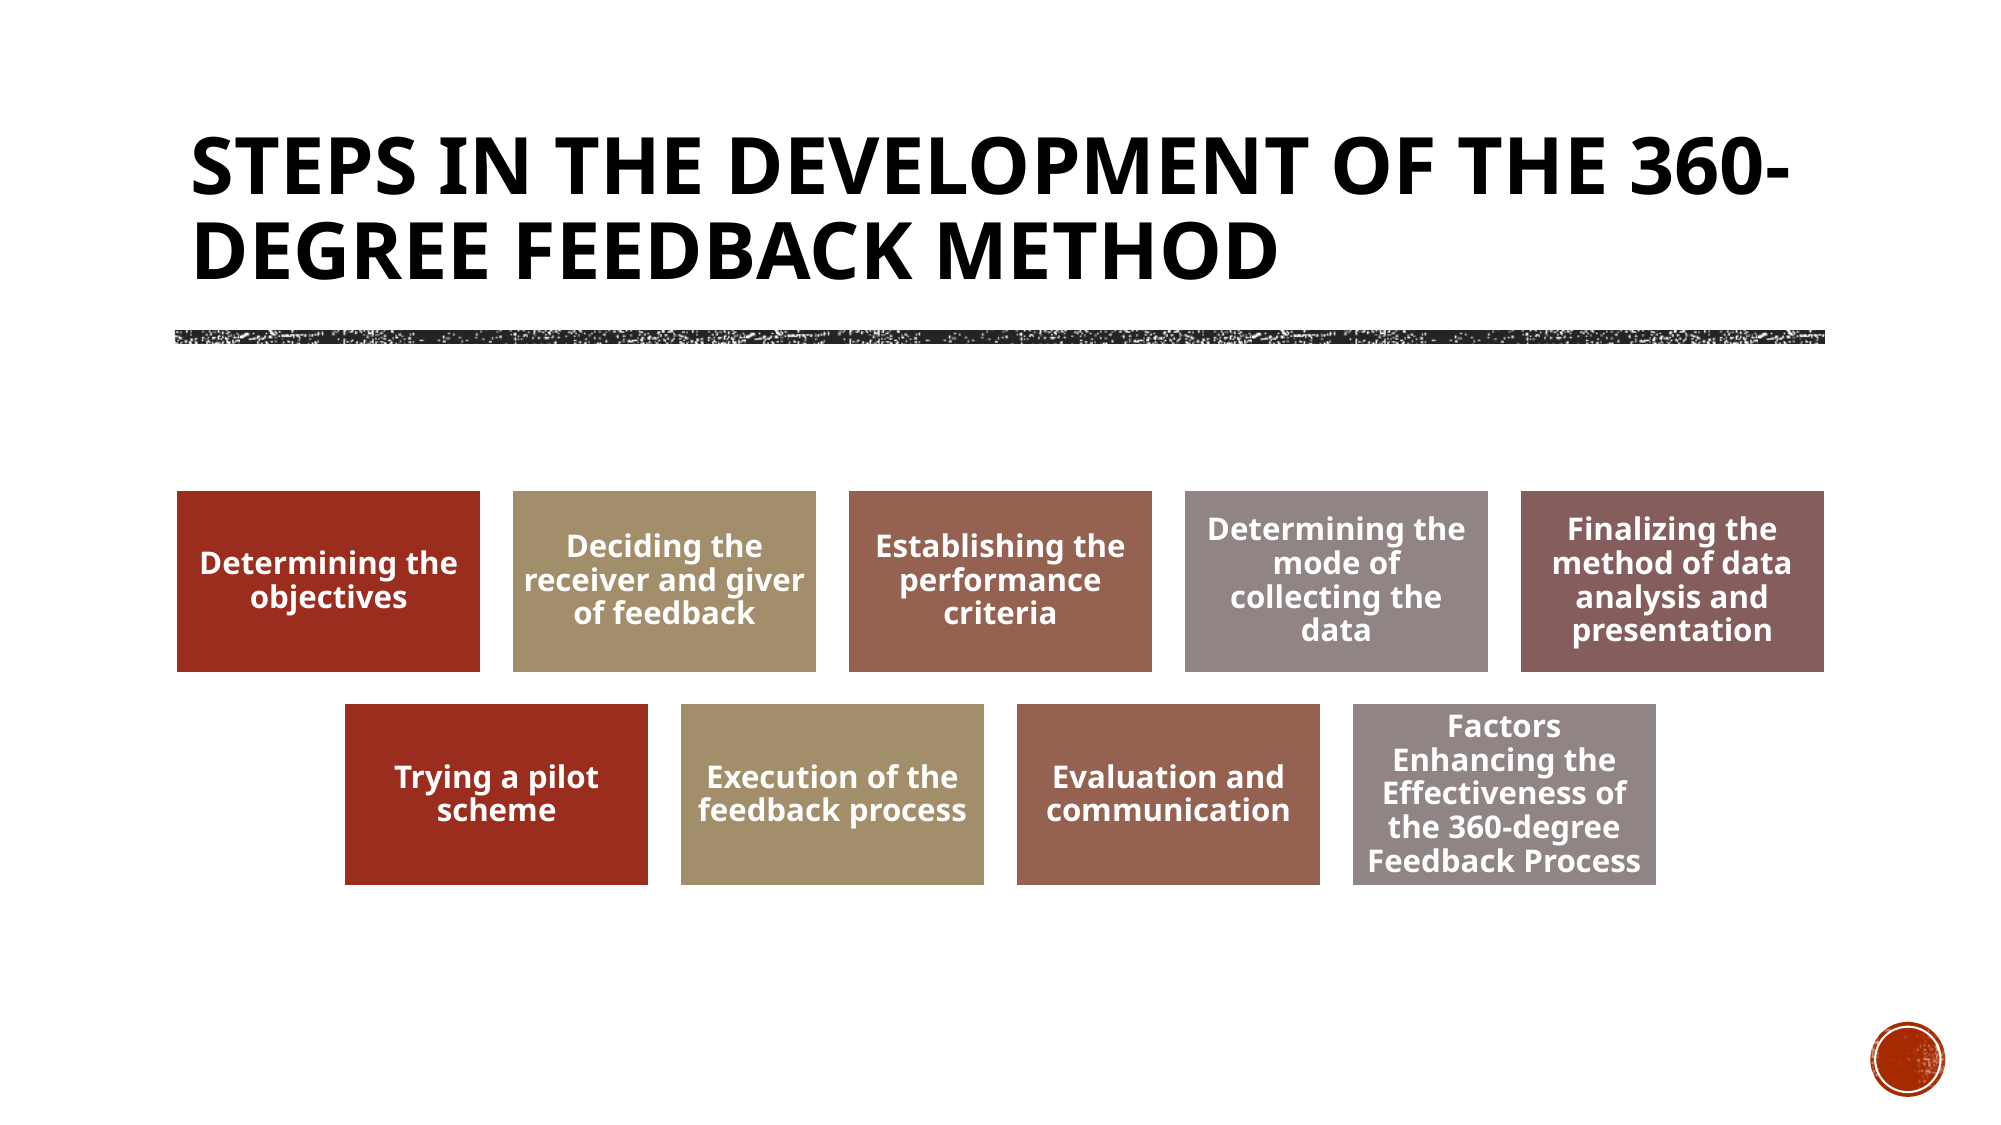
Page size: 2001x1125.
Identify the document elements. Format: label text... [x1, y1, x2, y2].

title Steps in the Development of the 360-degree Feedback Method [175, 79, 1826, 329]
text_box [174, 329, 1826, 344]
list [176, 392, 1824, 984]
